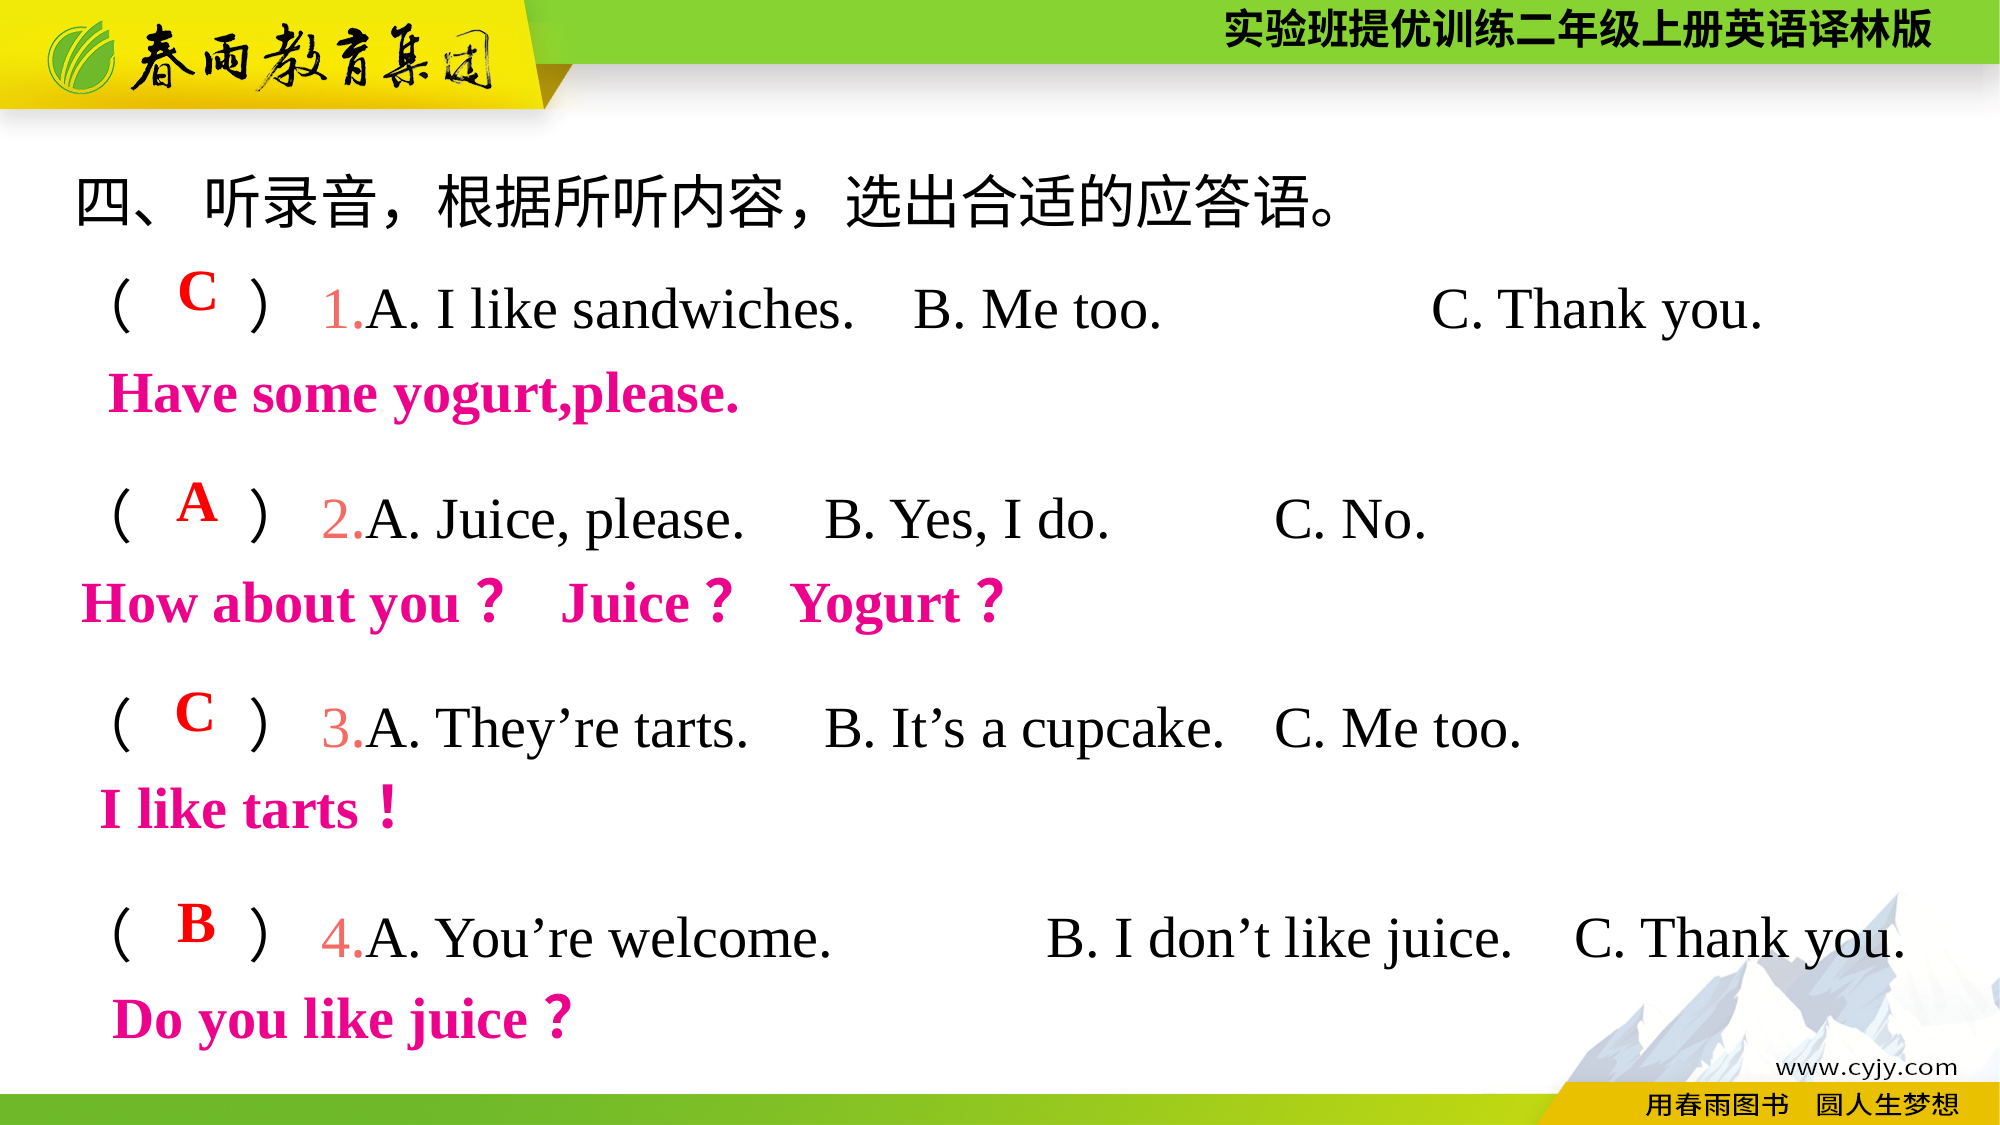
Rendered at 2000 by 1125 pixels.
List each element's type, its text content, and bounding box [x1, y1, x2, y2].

picture [0, 0, 2000, 1125]
text_box C [159, 665, 232, 751]
text_box B [163, 877, 232, 962]
text_box Have some yogurt,please. [93, 346, 755, 432]
text_box How about you？ Juice？ Yogurt？ [67, 556, 1049, 642]
text_box I like tarts！ [85, 763, 447, 848]
text_box A [161, 456, 234, 541]
text_box C [162, 244, 234, 330]
text_box Do you like juice？ [98, 972, 617, 1058]
list 四、 听录音，根据所听内容，选出合适的应答语。 （ ）1.A. I like sandwiches. B. Me too. C. Thank you. （ ）2.A. Juice, please. B. Yes, I do. C. No. （ ）3.A. They’re tarts. B. It’s a cupcake. C. Me too. （ ）4.A. You’re welcome. B. I don’t like juice. C. Thank you. [59, 122, 1944, 986]
